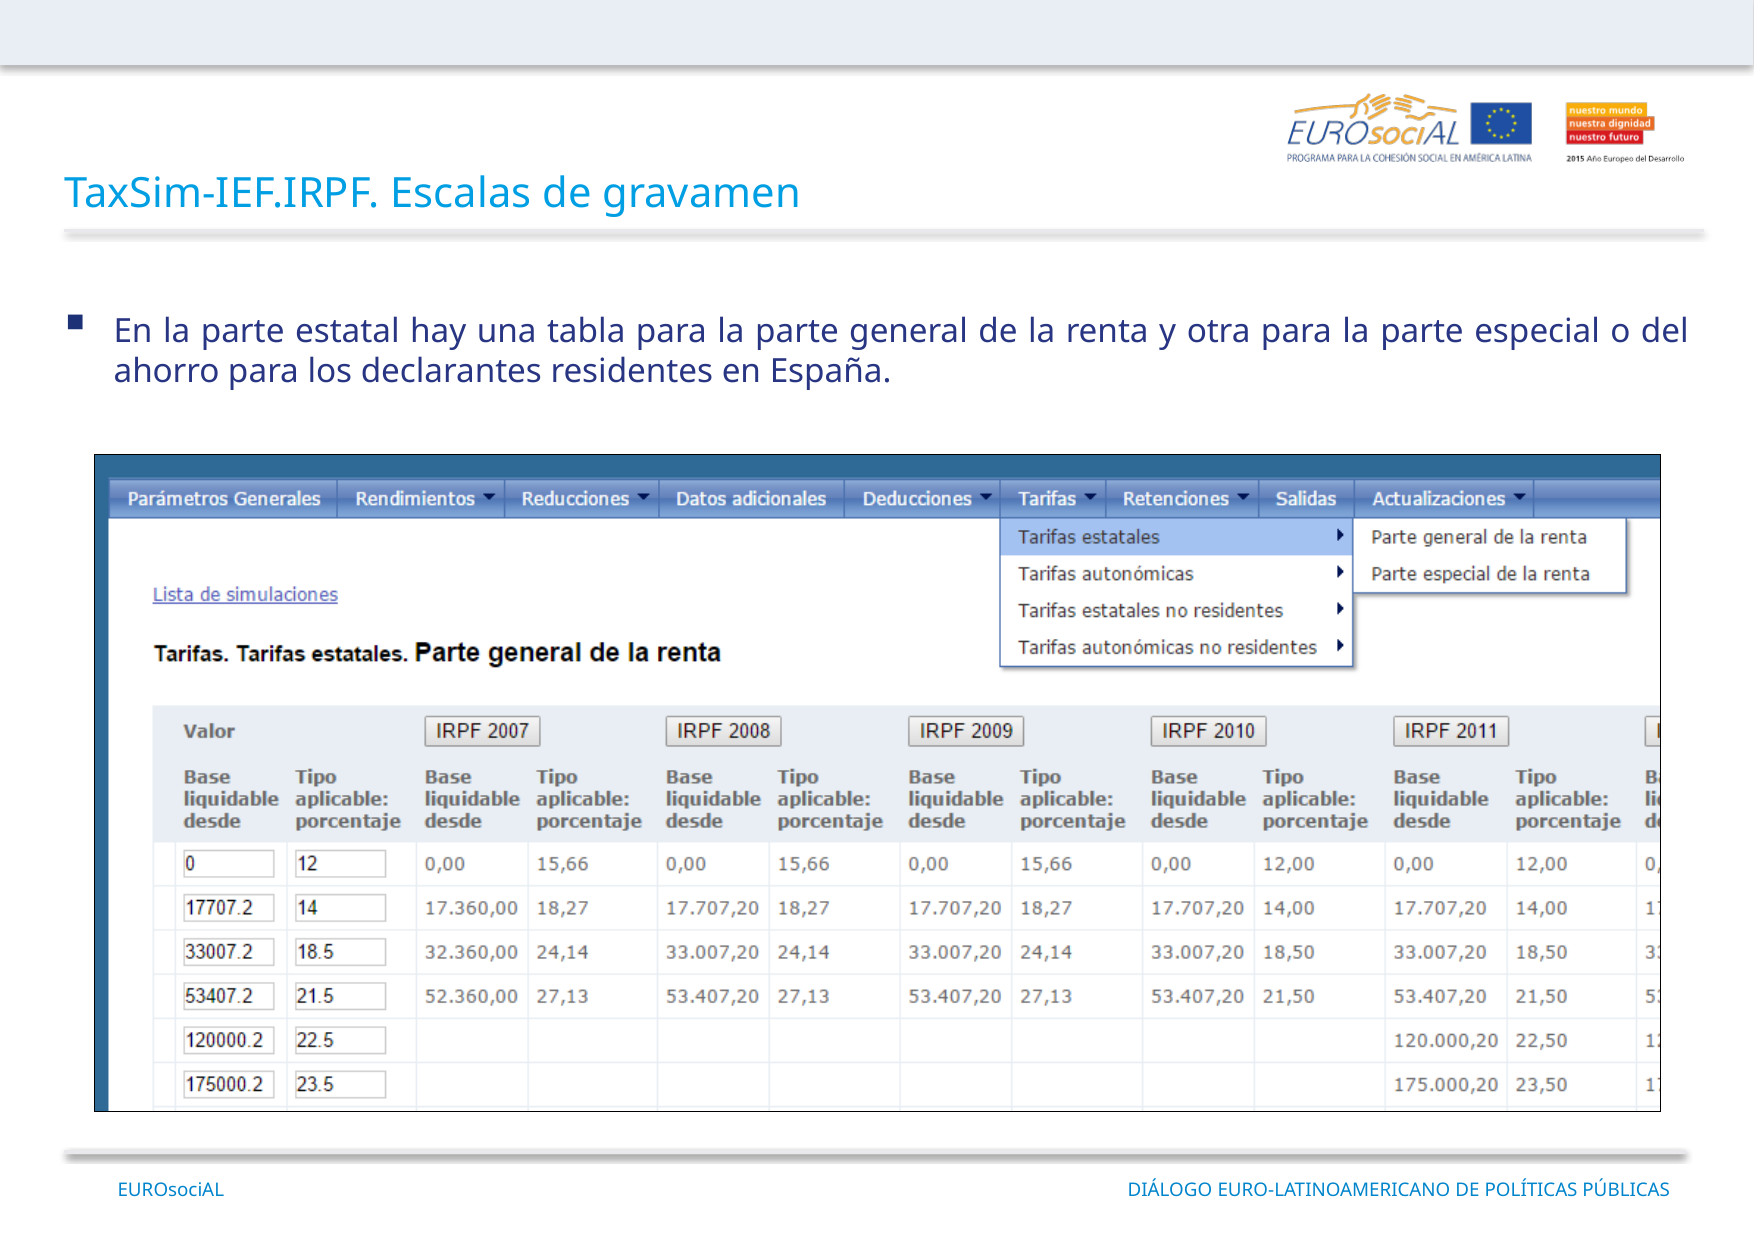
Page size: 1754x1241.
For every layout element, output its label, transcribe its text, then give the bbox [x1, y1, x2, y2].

text_box En la parte estatal hay una tabla para la parte general de la renta y otra para la parte especial o del ahorro para los declarantes residentes en España. [64, 289, 1692, 408]
picture [94, 454, 1662, 1112]
text_box TaxSim-IEF.IRPF. Escalas de gravamen [49, 158, 1628, 233]
picture [1278, 88, 1692, 173]
